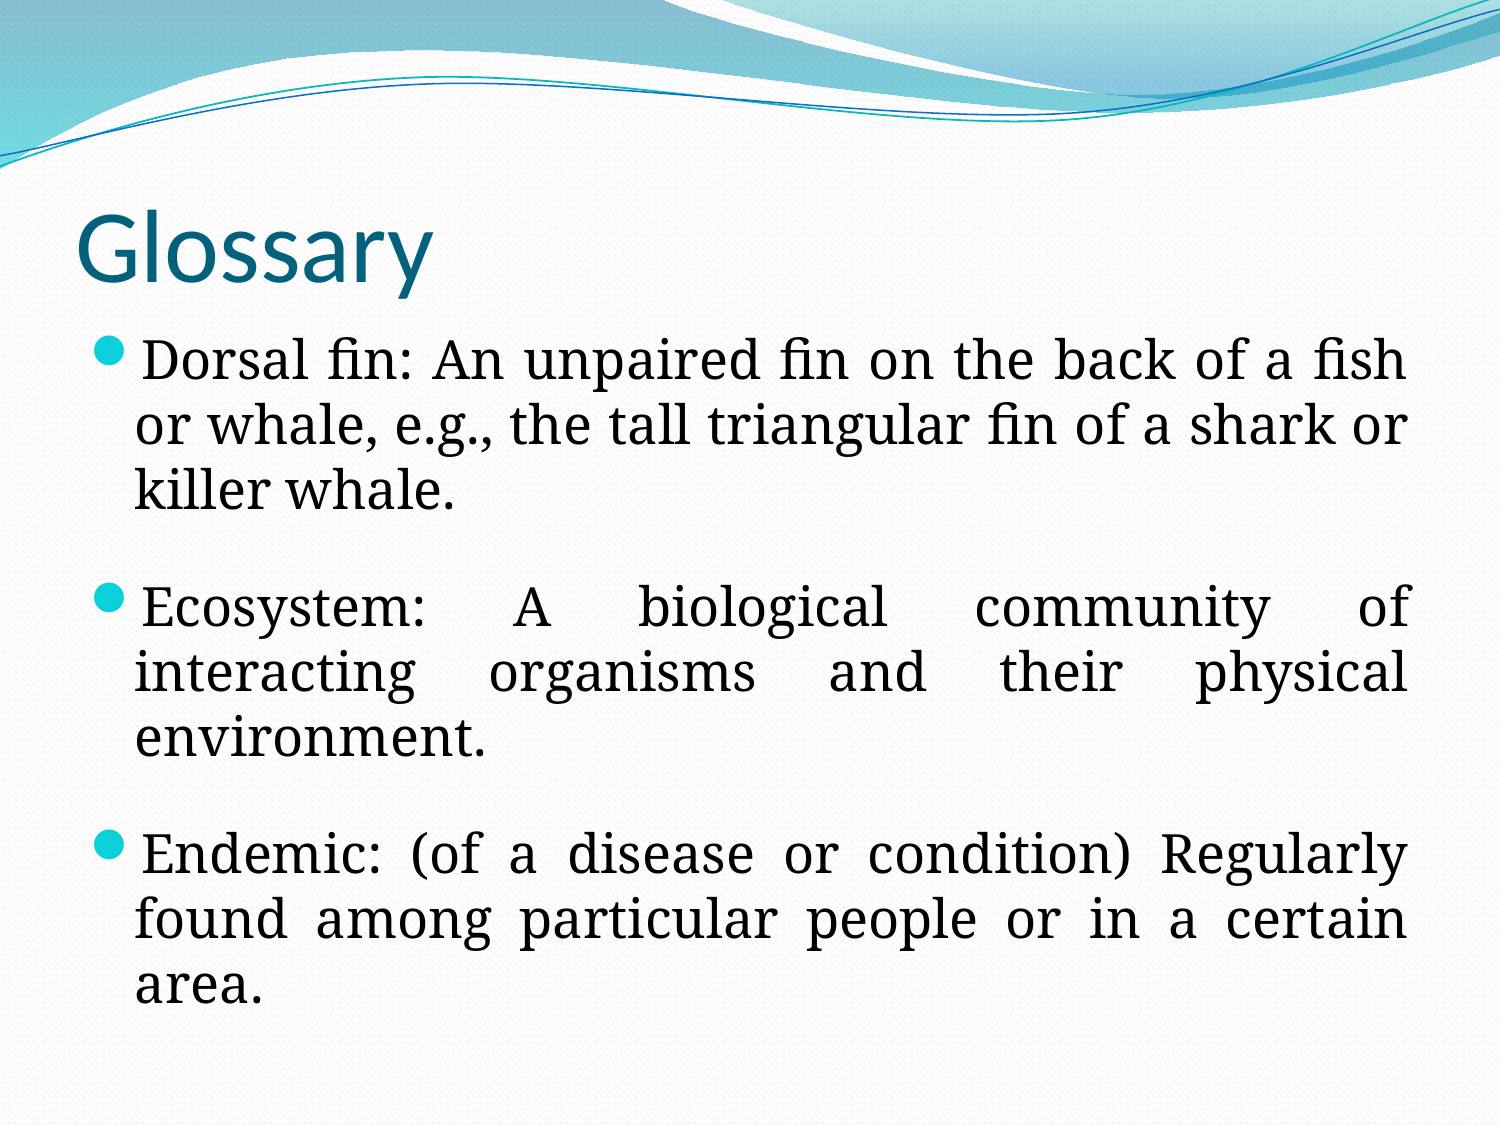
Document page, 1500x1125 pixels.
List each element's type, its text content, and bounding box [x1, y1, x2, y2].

title Glossary [75, 115, 1425, 303]
list Dorsal fin: An unpaired fin on the back of a fish or whale, e.g., the tall triangular fin of a shark or killer whale. Ecosystem: A biological community of interacting organisms and their physical environment. Endemic: (of a disease or condition) Regularly found among particular people or in a certain area. [75, 317, 1425, 1038]
